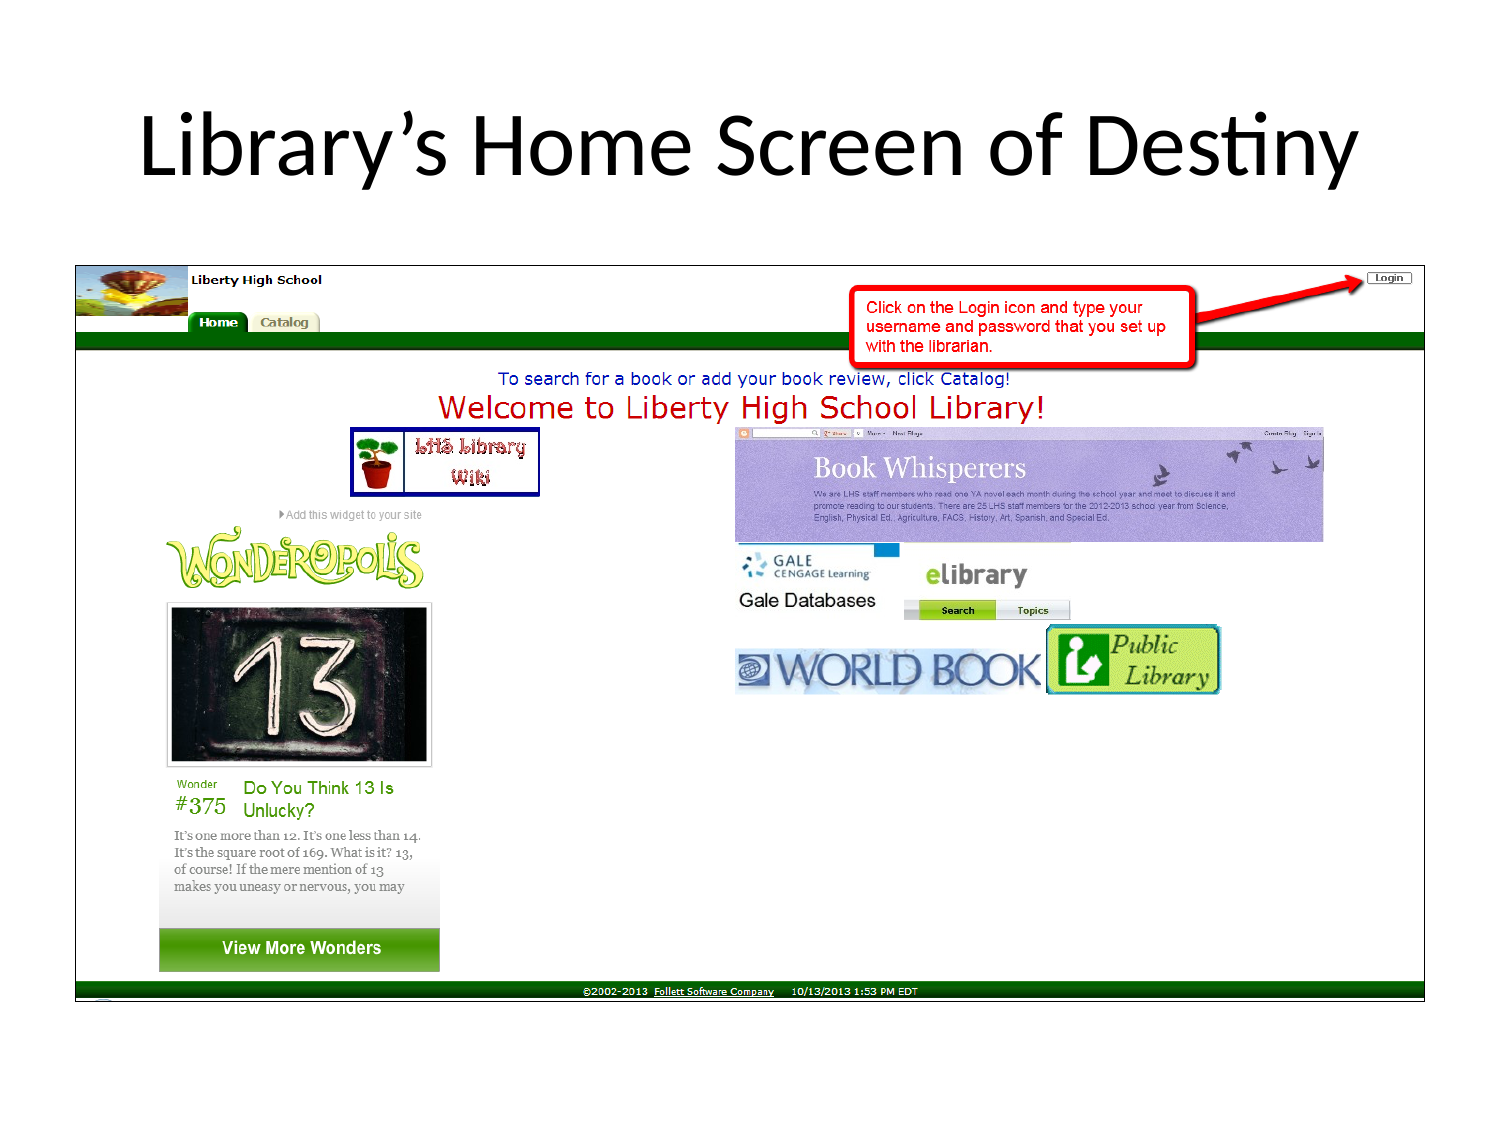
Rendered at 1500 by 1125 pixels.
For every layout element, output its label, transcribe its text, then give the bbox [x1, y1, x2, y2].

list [74, 265, 1426, 1002]
title Library’s Home Screen of Destiny [75, 45, 1425, 233]
